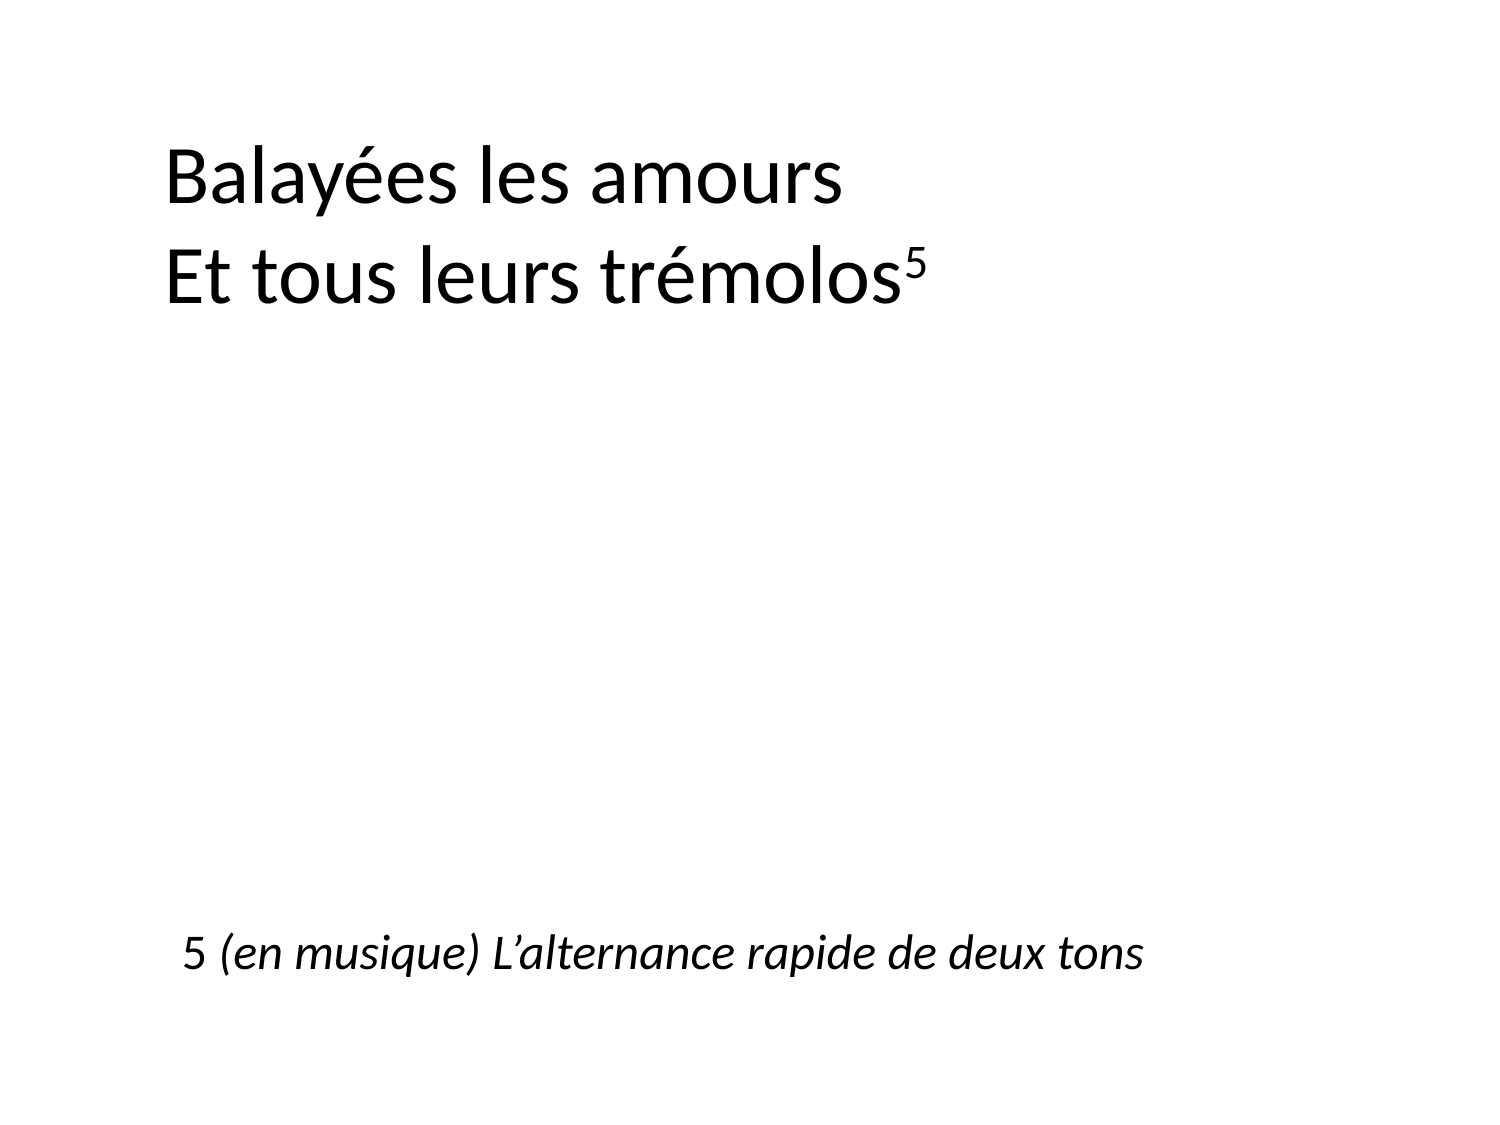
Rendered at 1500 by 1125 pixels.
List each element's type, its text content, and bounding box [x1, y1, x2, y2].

text_box 5 (en musique) L’alternance rapide de deux tons [167, 912, 1161, 1048]
text_box Balayées les amours Et tous leurs trémolos5 [149, 112, 1275, 428]
